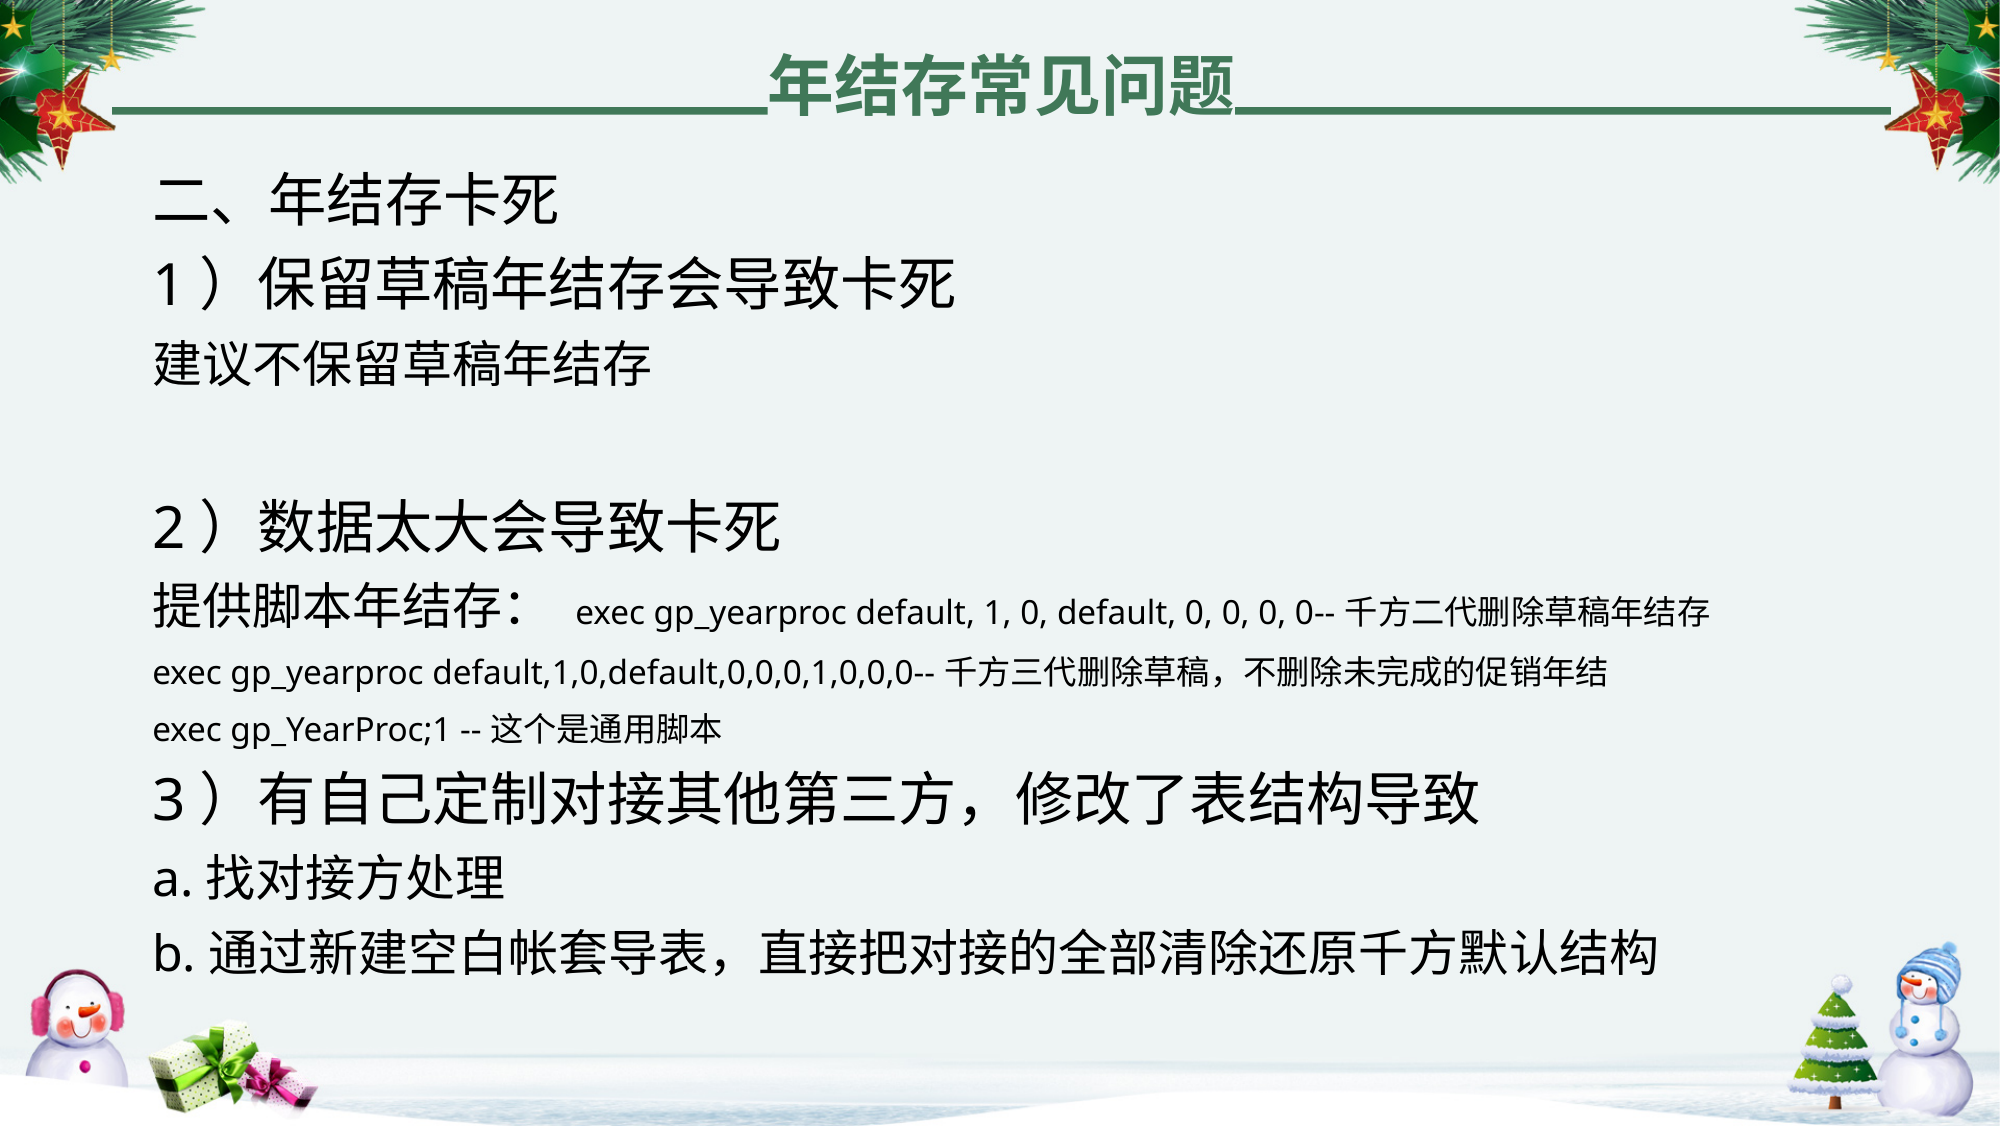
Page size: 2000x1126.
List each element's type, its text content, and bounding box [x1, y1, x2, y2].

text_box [112, 43, 1891, 124]
picture [0, 0, 2000, 1126]
list 二、年结存卡死 1）保留草稿年结存会导致卡死 建议不保留草稿年结存 2）数据太大会导致卡死 提供脚本年结存： exec gp_yearproc default, 1, 0, default, 0, 0, 0, 0--千方二代删除草稿年结存 exec gp_yearproc default,1,0,default,0,0,0,1,0,0,0--千方三代删除草稿，不删除未完成的促销年结 exec gp_YearProc;1 --这个是通用脚本 3）有自己定制对接其他第三方，修改了表结构导致 a.找对接方处理 b.通过新建空白帐套导表，直接把对接的全部清除还原千方默认结构 [137, 164, 1863, 1014]
